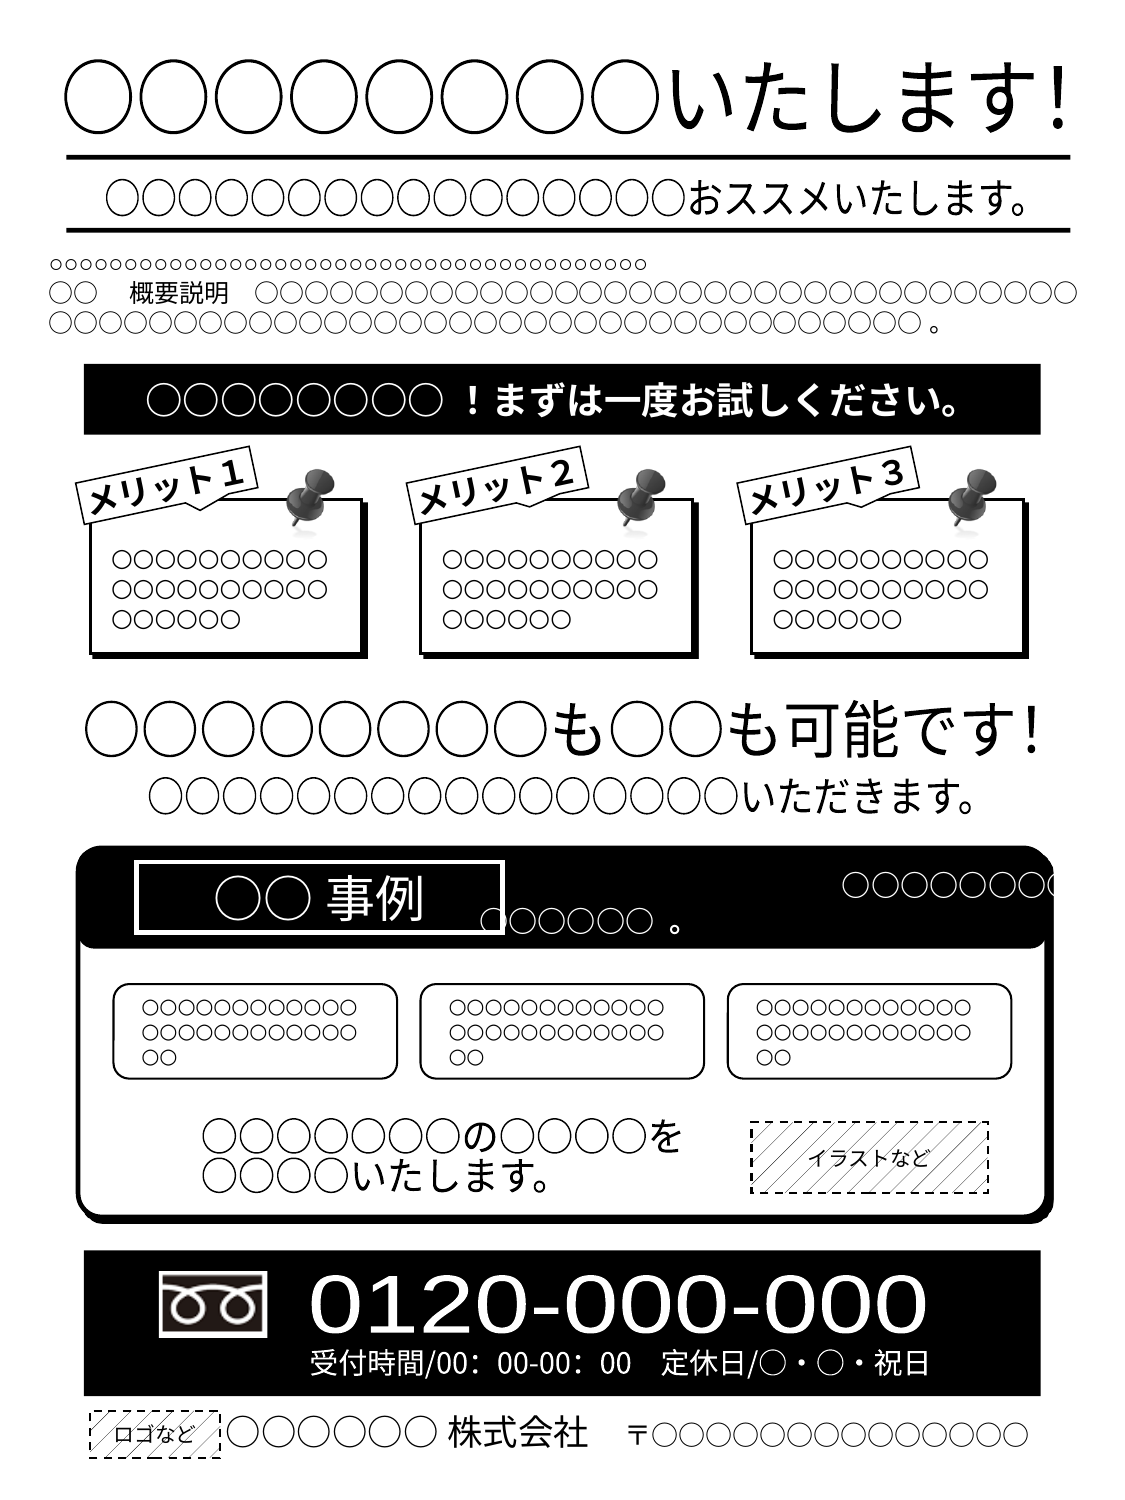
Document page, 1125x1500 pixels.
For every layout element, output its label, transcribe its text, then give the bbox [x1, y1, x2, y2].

text_box ロゴなど [90, 1410, 209, 1458]
text_box ○○○○○○○○○○○○○○○○○○○○○○○○○○ [441, 541, 674, 645]
text_box [420, 984, 705, 1079]
text_box [90, 499, 362, 654]
text_box メリット３ [737, 446, 920, 525]
picture [270, 464, 351, 544]
text_box ○○○○○○○○○○○○○○○○○○○○○○○○○○ [772, 541, 1005, 645]
text_box ○○○○○○○○○○○○○○○○○○○○○○○○○○ [448, 992, 681, 1081]
picture [932, 464, 1012, 544]
text_box [113, 984, 398, 1079]
text_box [78, 937, 1047, 1217]
text_box メリット２ [406, 446, 589, 525]
text_box ○○○○○○○○○○○○○○○○○○○○○○○○○○ [110, 541, 343, 645]
text_box [83, 1250, 1041, 1397]
text_box イラストなど [751, 1122, 988, 1194]
text_box ○○○○○○○○！まずは一度お試しください。 [83, 363, 1041, 435]
picture [158, 1270, 268, 1338]
text_box メリット１ [75, 446, 258, 525]
text_box [727, 984, 1012, 1079]
text_box ○○○○○○株式会社 〒○○○○○○○○○○○○○○ [209, 1410, 1046, 1461]
text_box [751, 499, 1024, 654]
text_box ○○○○○○○○○○○○○○○○○○○○○○○○○○ [141, 992, 374, 1081]
text_box ○○○○○○○○○○○○○○○○○○○○○○○○○○ [755, 992, 988, 1081]
text_box [420, 499, 693, 654]
picture [601, 464, 681, 544]
text_box ○○○○○○○○○○○○○ ○○○○○○ 。 [77, 848, 1047, 949]
text_box ○○○○○○○○○○○○○○○○○○○○○○○○○○○○○○○○○○○○○○○○ ○○ 概要説明 ○○○○○○○○○○○○○○○○○○○○○○○○○○○○○○○○○ ○○○○○○○○○○○○○○○○○○○○○○○○○○○○○○○○○○○。 [33, 240, 1095, 345]
text_box ○○事例 [136, 861, 503, 933]
